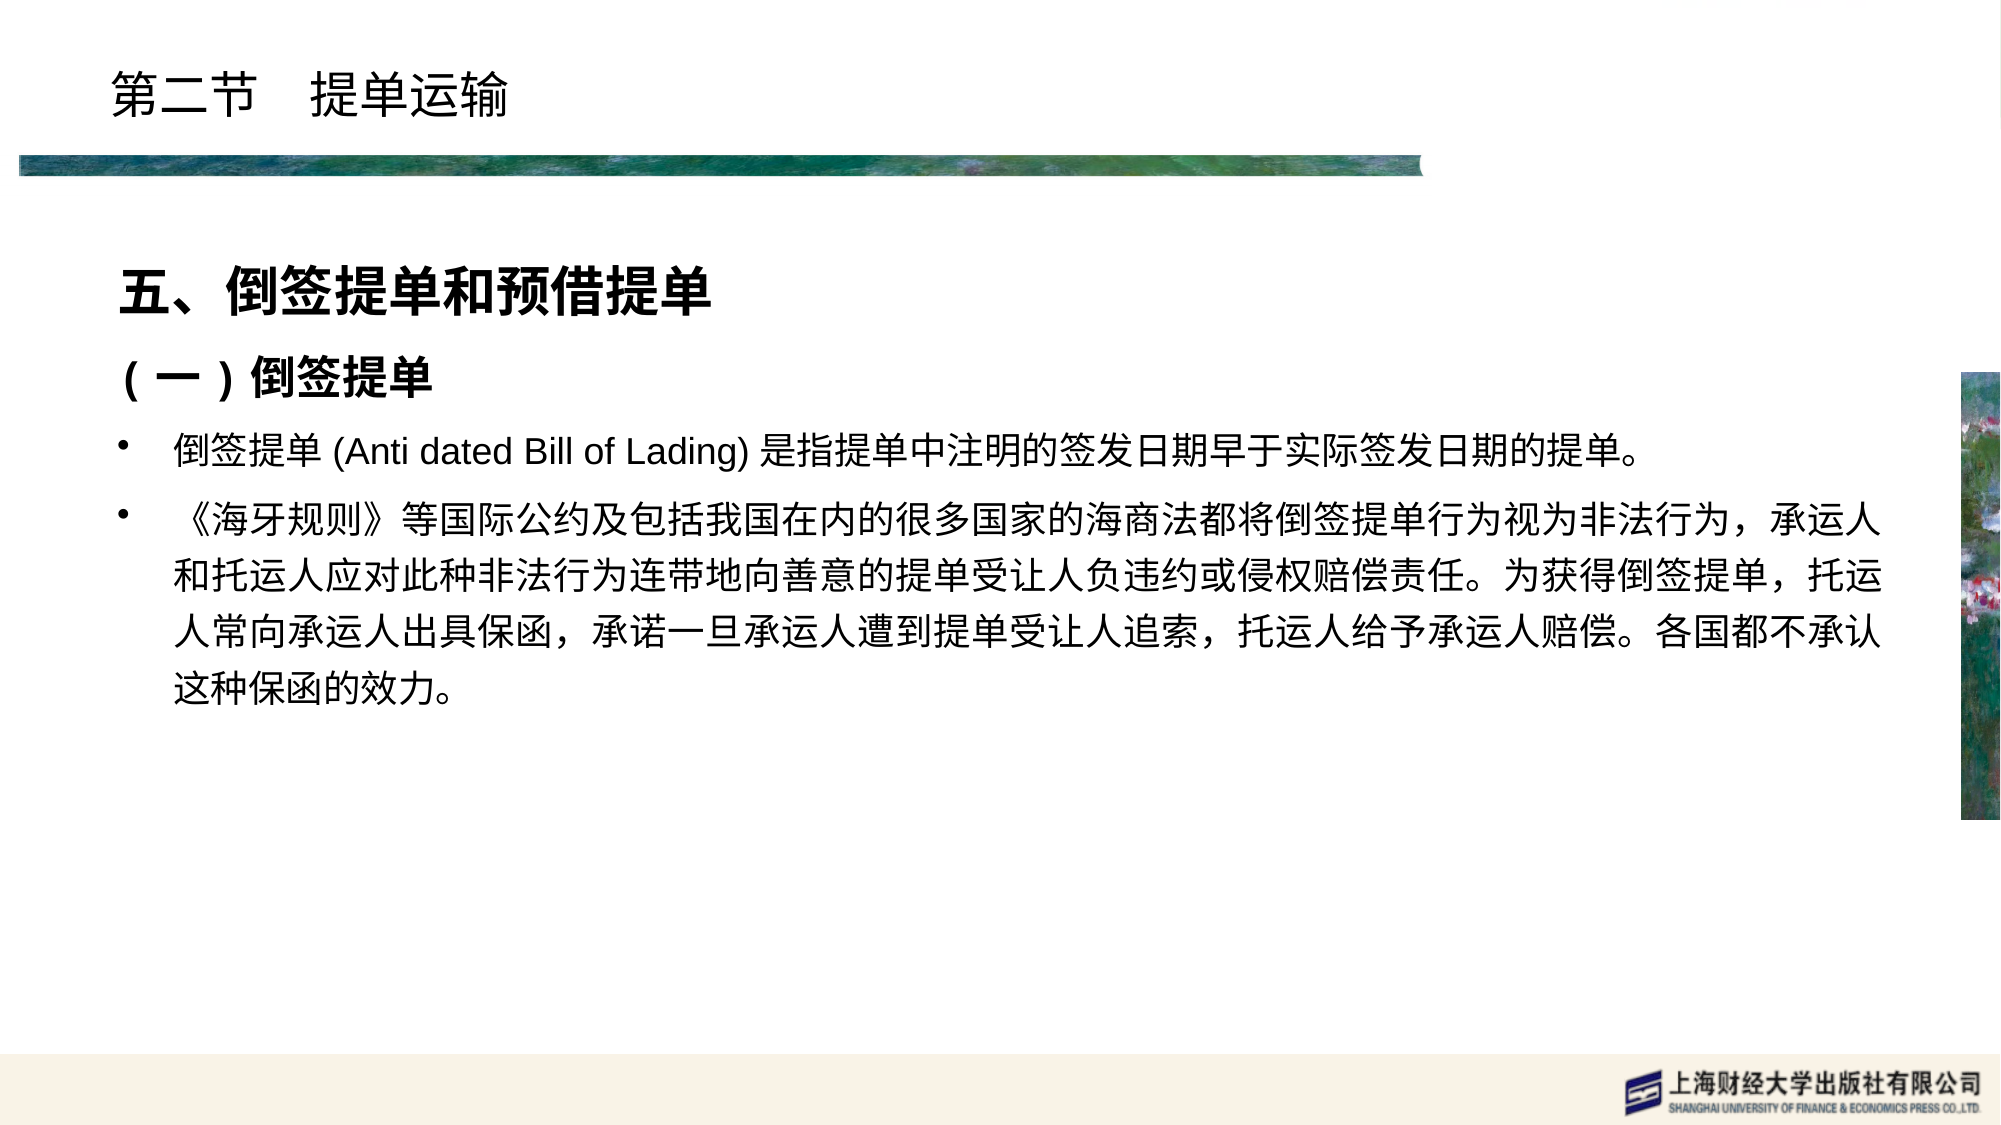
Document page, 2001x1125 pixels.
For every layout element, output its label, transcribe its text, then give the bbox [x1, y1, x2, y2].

title 第二节 提单运输 [94, 42, 1451, 146]
list 五、倒签提单和预借提单 (一)倒签提单 倒签提单(Anti dated Bill of Lading)是指提单中注明的签发日期早于实际签发日期的提单。 《海牙规则》等国际公约及包括我国在内的很多国家的海商法都将倒签提单行为视为非法行为，承运人和托运人应对此种非法行为连带地向善意的提单受让人负违约或侵权赔偿责任。为获得倒签提单，托运人常向承运人出具保函，承诺一旦承运人遭到提单受让人追索，托运人给予承运人赔偿。各国都不承认这种保函的效力。 [102, 233, 1898, 1032]
picture [0, 0, 2001, 1125]
